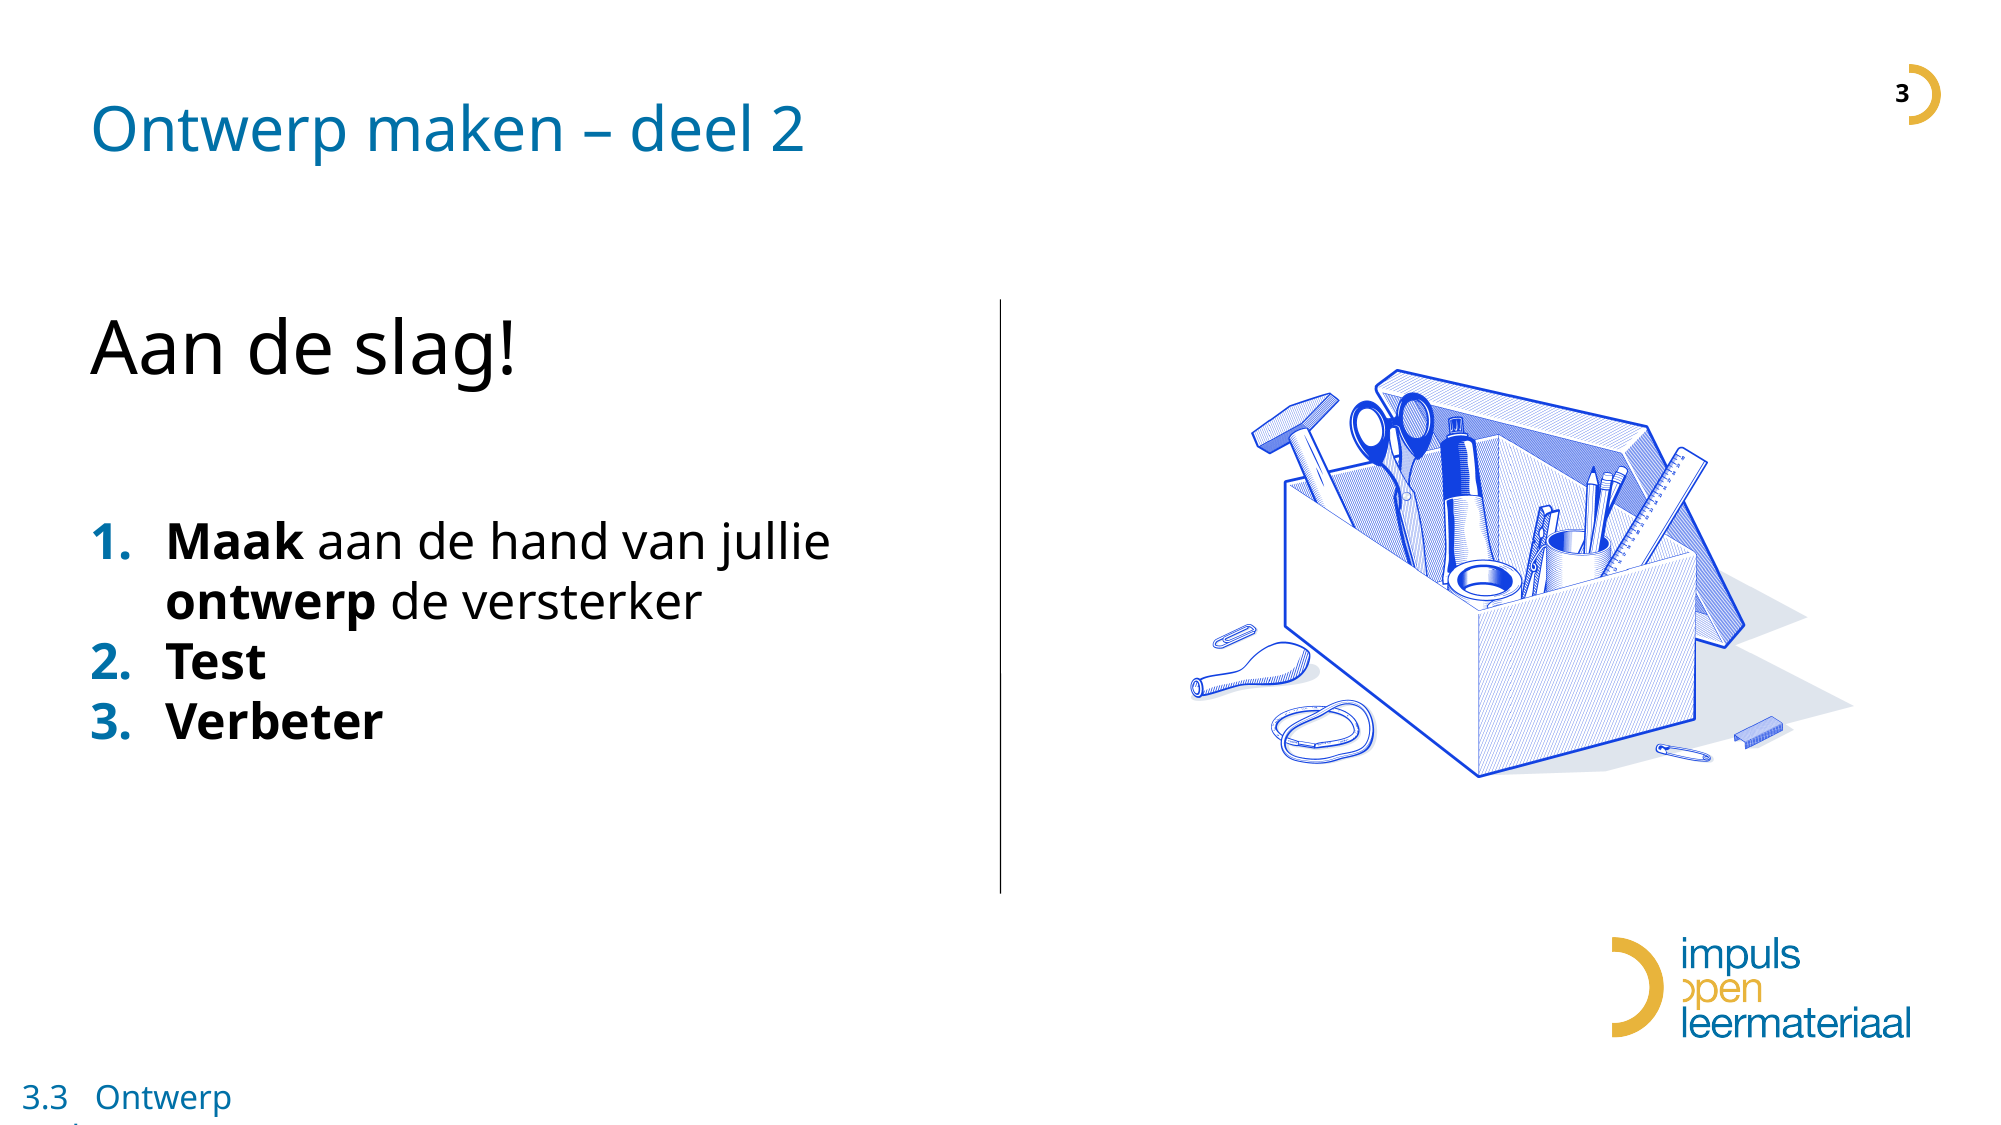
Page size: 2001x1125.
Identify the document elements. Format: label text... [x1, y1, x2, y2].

picture [1694, 1028, 1716, 1038]
picture [1612, 937, 1910, 1038]
picture [1695, 1018, 1705, 1023]
picture [1909, 64, 1941, 125]
picture [1822, 1018, 1833, 1023]
text_box 3.3 Ontwerp maken [21, 1076, 348, 1116]
picture [1029, 299, 1991, 840]
picture [1717, 1018, 1727, 1023]
title Ontwerp maken – deel 2 [90, 89, 1910, 247]
list Aan de slag! Maak aan de hand van jullie ontwerp de versterker Test Verbeter [90, 299, 841, 894]
picture [1865, 1027, 1875, 1034]
picture [1787, 1027, 1797, 1034]
picture [1766, 1018, 1775, 1038]
picture [1752, 1018, 1761, 1038]
picture [1845, 1019, 1853, 1038]
picture [1887, 1027, 1897, 1034]
